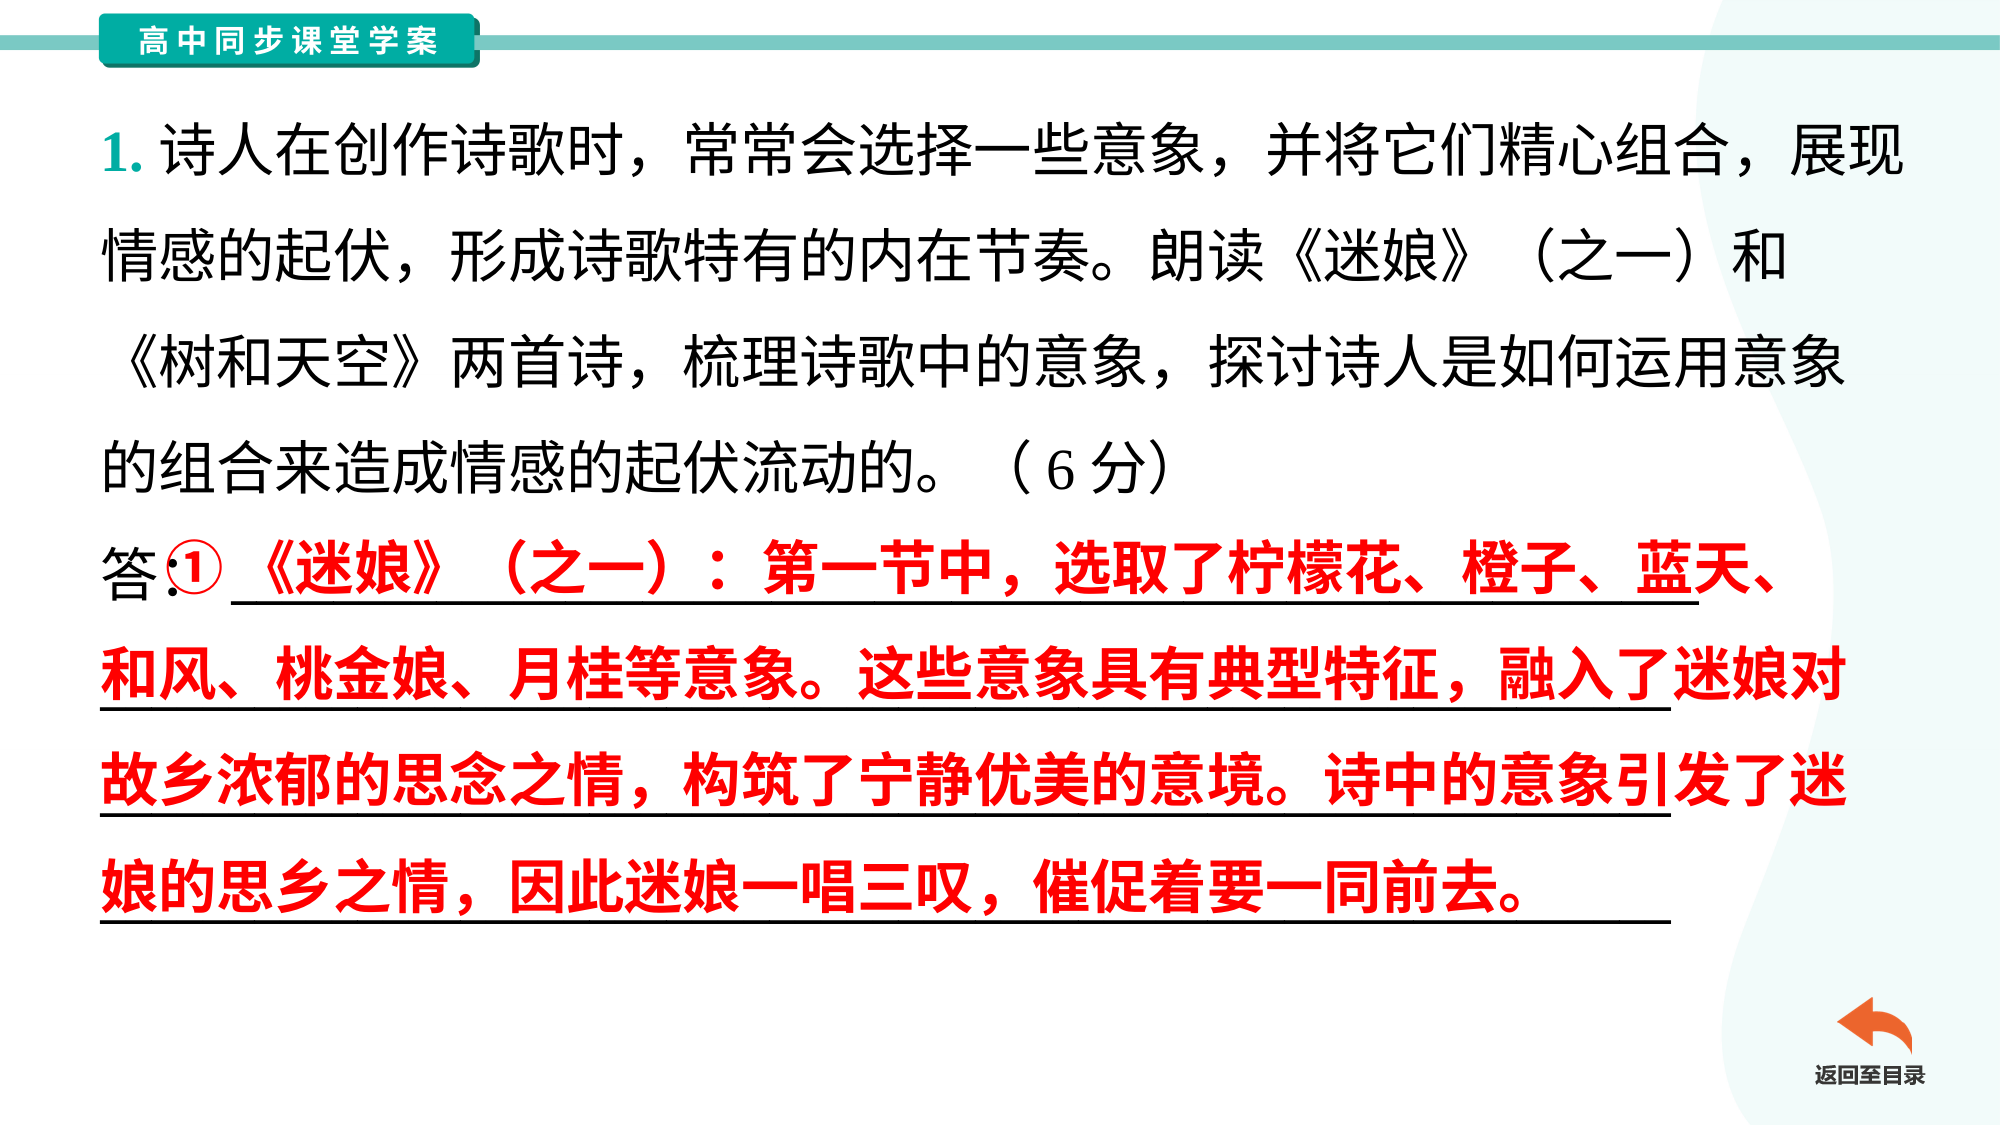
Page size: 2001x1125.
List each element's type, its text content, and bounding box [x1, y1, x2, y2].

text_box 1.诗人在创作诗歌时，常常会选择一些意象，并将它们精心组合，展现 情感的起伏，形成诗歌特有的内在节奏。朗读《迷娘》（之一）和 《树和天空》两首诗，梳理诗歌中的意象，探讨诗人是如何运用意象 的组合来造成情感的起伏流动的。（6分） 答：_________________________________________________________ _____________________________________________________________ _____________________________________________________________ _____________________________________________________________ [100, 76, 1899, 494]
text_box ①《迷娘》（之一）：第一节中，选取了柠檬花、橙子、蓝天、 和风、桃金娘、月桂等意象。这些意象具有典型特征，融入了迷娘对 故乡浓郁的思念之情，构筑了宁静优美的意境。诗中的意象引发了迷 娘的思乡之情，因此迷娘一唱三叹，催促着要一同前去。 [100, 494, 1899, 920]
picture [0, 0, 2000, 1125]
text_box 1.诗人在创作诗歌时，常常会选择一些意象，并将它们精心组合，展现 情感的起伏，形成诗歌特有的内在节奏。朗读《迷娘》（之一）和 《树和天空》两首诗，梳理诗歌中的意象，探讨诗人是如何运用意象 的组合来造成情感的起伏流动的。（6分） 答：_________________________________________________________ _____________________________________________________________ _____________________________________________________________ _____________________________________________________________ [100, 920, 1899, 927]
